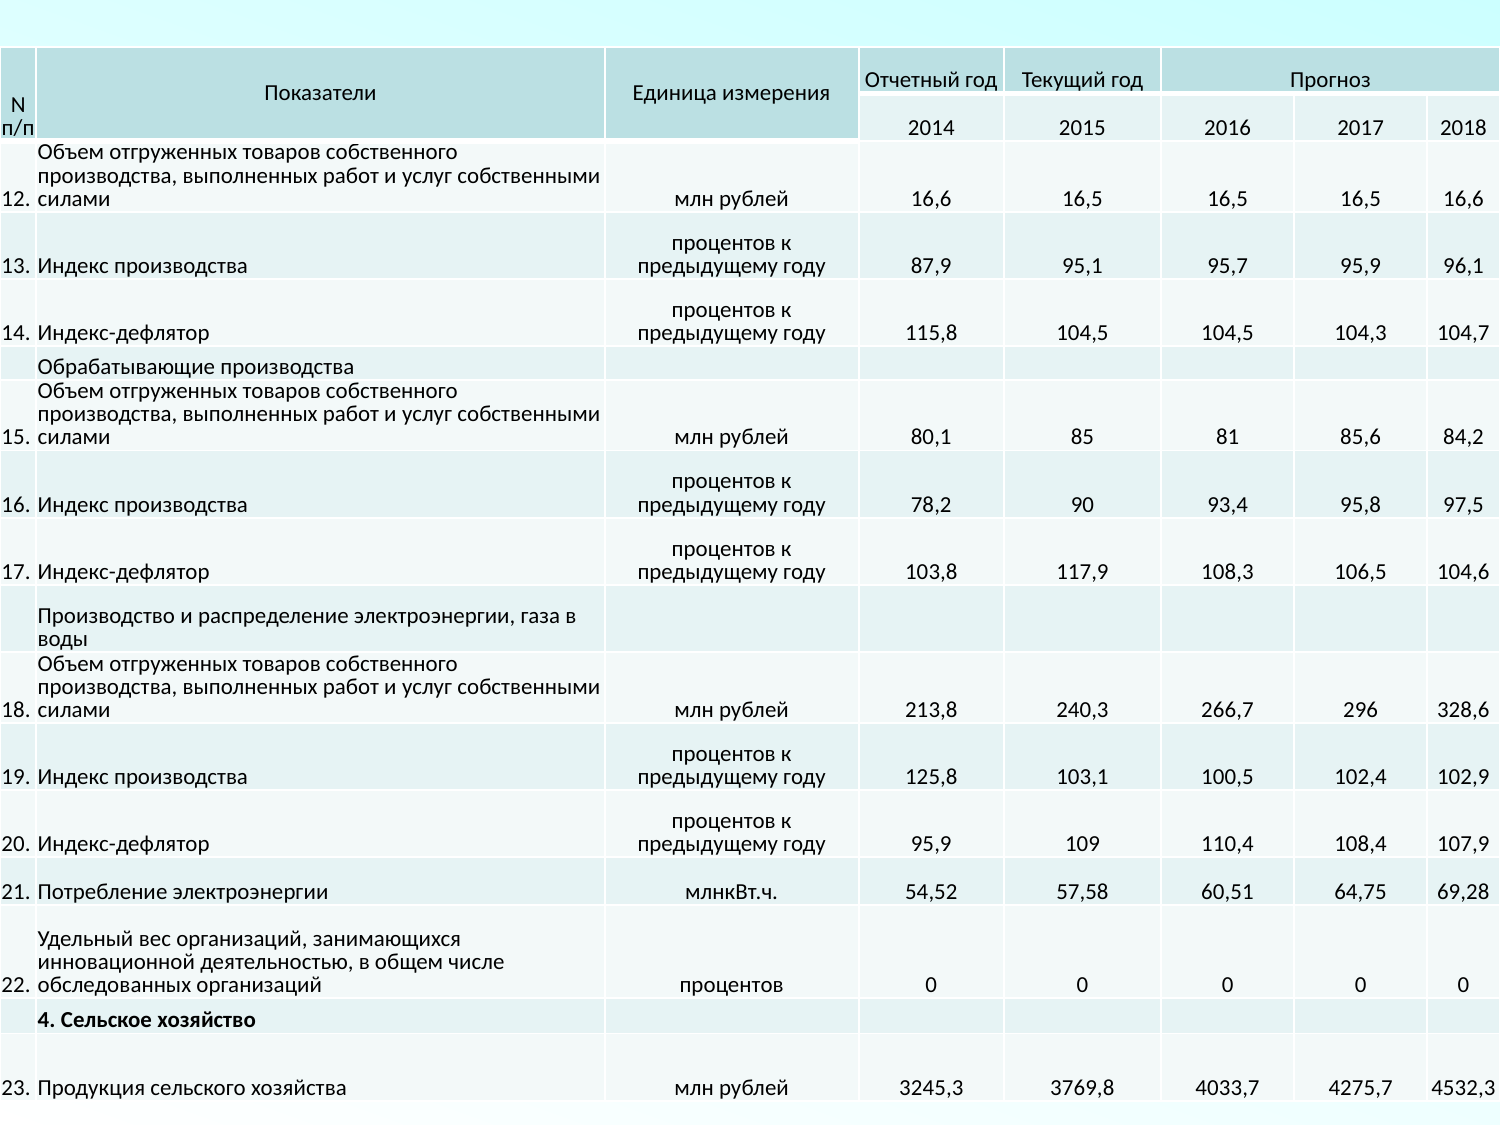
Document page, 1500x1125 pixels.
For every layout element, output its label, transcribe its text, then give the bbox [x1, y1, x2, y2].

table_cell Объем отгруженных товаров собственного производства, выполненных работ и услуг собственными силами [37, 144, 604, 211]
table_cell 0 [1428, 906, 1499, 997]
table_cell 69,28 [1428, 858, 1499, 904]
table_cell 2016 [1162, 96, 1293, 140]
table_cell Удельный вес организаций, занимающихся инновационной деятельностью, в общем числе обследованных организаций [37, 906, 604, 997]
table_cell 2017 [1295, 96, 1426, 140]
table_cell 16,5 [1162, 142, 1293, 211]
table_cell Индекс производства [37, 724, 604, 789]
table_cell 13. [1, 213, 35, 278]
table_cell 4. Сельское хозяйство [37, 999, 604, 1033]
table_cell процентов к предыдущему году [606, 213, 858, 278]
table_header Отчетный год [860, 48, 1003, 91]
table_cell Индекс производства [37, 213, 604, 278]
table_cell 22. [1, 906, 35, 997]
table_cell 97,5 [1428, 451, 1499, 517]
table_cell 87,9 [860, 213, 1003, 278]
table_cell 4532,3 [1428, 1034, 1499, 1100]
table_cell процентов к предыдущему году [606, 280, 858, 345]
table_cell Индекс-дефлятор [37, 519, 604, 584]
table_cell 108,3 [1162, 519, 1293, 584]
table_cell 296 [1295, 653, 1426, 722]
table_cell [1005, 586, 1160, 651]
table_cell Индекс-дефлятор [37, 791, 604, 856]
table_cell 21. [1, 858, 35, 904]
table_cell 14. [1, 280, 35, 345]
table_cell процентов к предыдущему году [606, 791, 858, 856]
table_cell 102,9 [1428, 724, 1499, 789]
table_cell Производство и распределение электроэнергии, газа в воды [37, 586, 604, 651]
table_cell [1428, 999, 1499, 1033]
table_cell 81 [1162, 381, 1293, 450]
table_cell Обрабатывающие производства [37, 347, 604, 379]
table_cell 0 [1005, 906, 1160, 997]
table_cell 0 [1295, 906, 1426, 997]
table_cell млнкВт.ч. [606, 858, 858, 904]
table_cell 103,8 [860, 519, 1003, 584]
table_cell [1295, 347, 1426, 379]
table_cell [1295, 586, 1426, 651]
table_cell 102,4 [1295, 724, 1426, 789]
table_cell 95,1 [1005, 213, 1160, 278]
table_header Прогноз [1162, 48, 1499, 91]
table_cell процентов к предыдущему году [606, 519, 858, 584]
table_cell 328,6 [1428, 653, 1499, 722]
table_cell [1162, 586, 1293, 651]
table_cell 20. [1, 791, 35, 856]
table_cell 64,75 [1295, 858, 1426, 904]
table_cell 125,8 [860, 724, 1003, 789]
table_header Показатели [37, 48, 604, 138]
table_cell 104,7 [1428, 280, 1499, 345]
table_cell Индекс-дефлятор [37, 280, 604, 345]
table_cell млн рублей [606, 381, 858, 450]
table_cell 54,52 [860, 858, 1003, 904]
table_cell [606, 999, 858, 1033]
table_cell [1, 586, 35, 651]
table_cell 103,1 [1005, 724, 1160, 789]
table_cell 109 [1005, 791, 1160, 856]
table_cell 100,5 [1162, 724, 1293, 789]
table_cell Объем отгруженных товаров собственного производства, выполненных работ и услуг собственными силами [37, 381, 604, 450]
table_cell млн рублей [606, 144, 858, 211]
table_cell млн рублей [606, 1034, 858, 1100]
table_cell 2018 [1428, 96, 1499, 140]
table_cell 60,51 [1162, 858, 1293, 904]
table_cell [1162, 999, 1293, 1033]
table_cell [860, 347, 1003, 379]
table_cell 93,4 [1162, 451, 1293, 517]
table_cell 85,6 [1295, 381, 1426, 450]
table_cell 80,1 [860, 381, 1003, 450]
table_cell 4275,7 [1295, 1034, 1426, 1100]
table_cell 84,2 [1428, 381, 1499, 450]
table_cell 16,5 [1295, 142, 1426, 211]
table_cell 15. [1, 381, 35, 450]
table_cell 16,6 [1428, 142, 1499, 211]
table_cell 95,8 [1295, 451, 1426, 517]
table_cell [860, 999, 1003, 1033]
table_cell [1428, 347, 1499, 379]
table_cell 16. [1, 451, 35, 517]
table_cell 90 [1005, 451, 1160, 517]
table_cell 115,8 [860, 280, 1003, 345]
table_header Текущий год [1005, 48, 1160, 91]
table_cell [1005, 999, 1160, 1033]
table_cell [1, 999, 35, 1033]
table_cell Индекс производства [37, 451, 604, 517]
table_cell 108,4 [1295, 791, 1426, 856]
table_cell 96,1 [1428, 213, 1499, 278]
table_cell 104,5 [1162, 280, 1293, 345]
table_cell [1, 347, 35, 379]
table_cell [1428, 586, 1499, 651]
table_cell 240,3 [1005, 653, 1160, 722]
table_cell 3769,8 [1005, 1034, 1160, 1100]
table_cell 106,5 [1295, 519, 1426, 584]
table_cell [606, 347, 858, 379]
table_cell 16,6 [860, 142, 1003, 211]
table_cell 2014 [860, 96, 1003, 140]
table_cell 19. [1, 724, 35, 789]
table_cell процентов к предыдущему году [606, 724, 858, 789]
table_cell Потребление электроэнергии [37, 858, 604, 904]
table_cell [1005, 347, 1160, 379]
table_cell 2015 [1005, 96, 1160, 140]
table_cell 95,9 [860, 791, 1003, 856]
table_cell 95,7 [1162, 213, 1293, 278]
table_cell 0 [860, 906, 1003, 997]
table_cell 3245,3 [860, 1034, 1003, 1100]
table_cell 0 [1162, 906, 1293, 997]
table_cell 110,4 [1162, 791, 1293, 856]
table_cell Объем отгруженных товаров собственного производства, выполненных работ и услуг собственными силами [37, 653, 604, 722]
table_cell 85 [1005, 381, 1160, 450]
table_cell млн рублей [606, 653, 858, 722]
table_cell процентов к предыдущему году [606, 451, 858, 517]
table_cell 104,3 [1295, 280, 1426, 345]
table_cell 104,6 [1428, 519, 1499, 584]
table_cell [606, 586, 858, 651]
table_cell 107,9 [1428, 791, 1499, 856]
table_header N п/п [1, 48, 35, 138]
table_cell 57,58 [1005, 858, 1160, 904]
table_cell 213,8 [860, 653, 1003, 722]
table_cell процентов [606, 906, 858, 997]
table_cell 95,9 [1295, 213, 1426, 278]
table_cell 17. [1, 519, 35, 584]
table_cell 16,5 [1005, 142, 1160, 211]
table_cell 78,2 [860, 451, 1003, 517]
table_cell 266,7 [1162, 653, 1293, 722]
table_cell 4033,7 [1162, 1034, 1293, 1100]
table_cell 12. [1, 144, 35, 211]
table_cell 18. [1, 653, 35, 722]
table_cell Продукция сельского хозяйства [37, 1034, 604, 1100]
table_cell 117,9 [1005, 519, 1160, 584]
table_cell 23. [1, 1034, 35, 1100]
table_cell [860, 586, 1003, 651]
table_cell 104,5 [1005, 280, 1160, 345]
table_cell [1162, 347, 1293, 379]
table_header Единица измерения [606, 48, 858, 138]
table_cell [1295, 999, 1426, 1033]
